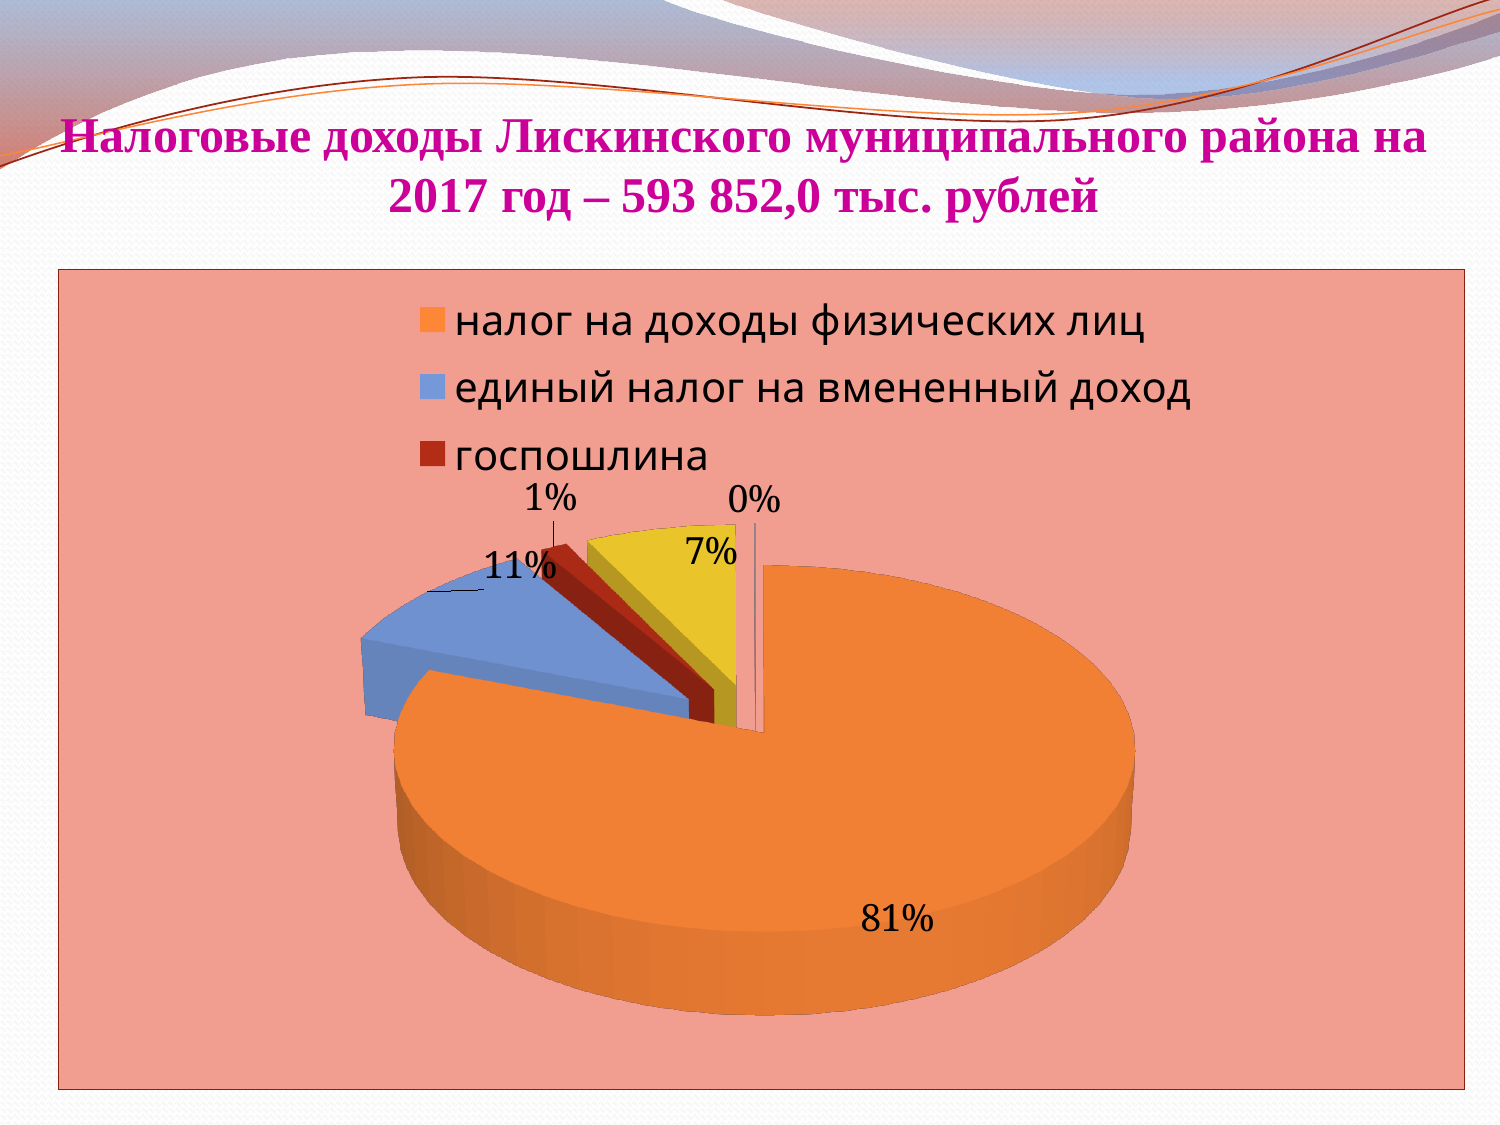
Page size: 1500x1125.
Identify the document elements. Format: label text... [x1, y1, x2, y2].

chart [58, 269, 1466, 1091]
title Налоговые доходы Лискинского муниципального района на 2017 год – 593 852,0 тыс. рублей [58, 82, 1430, 223]
